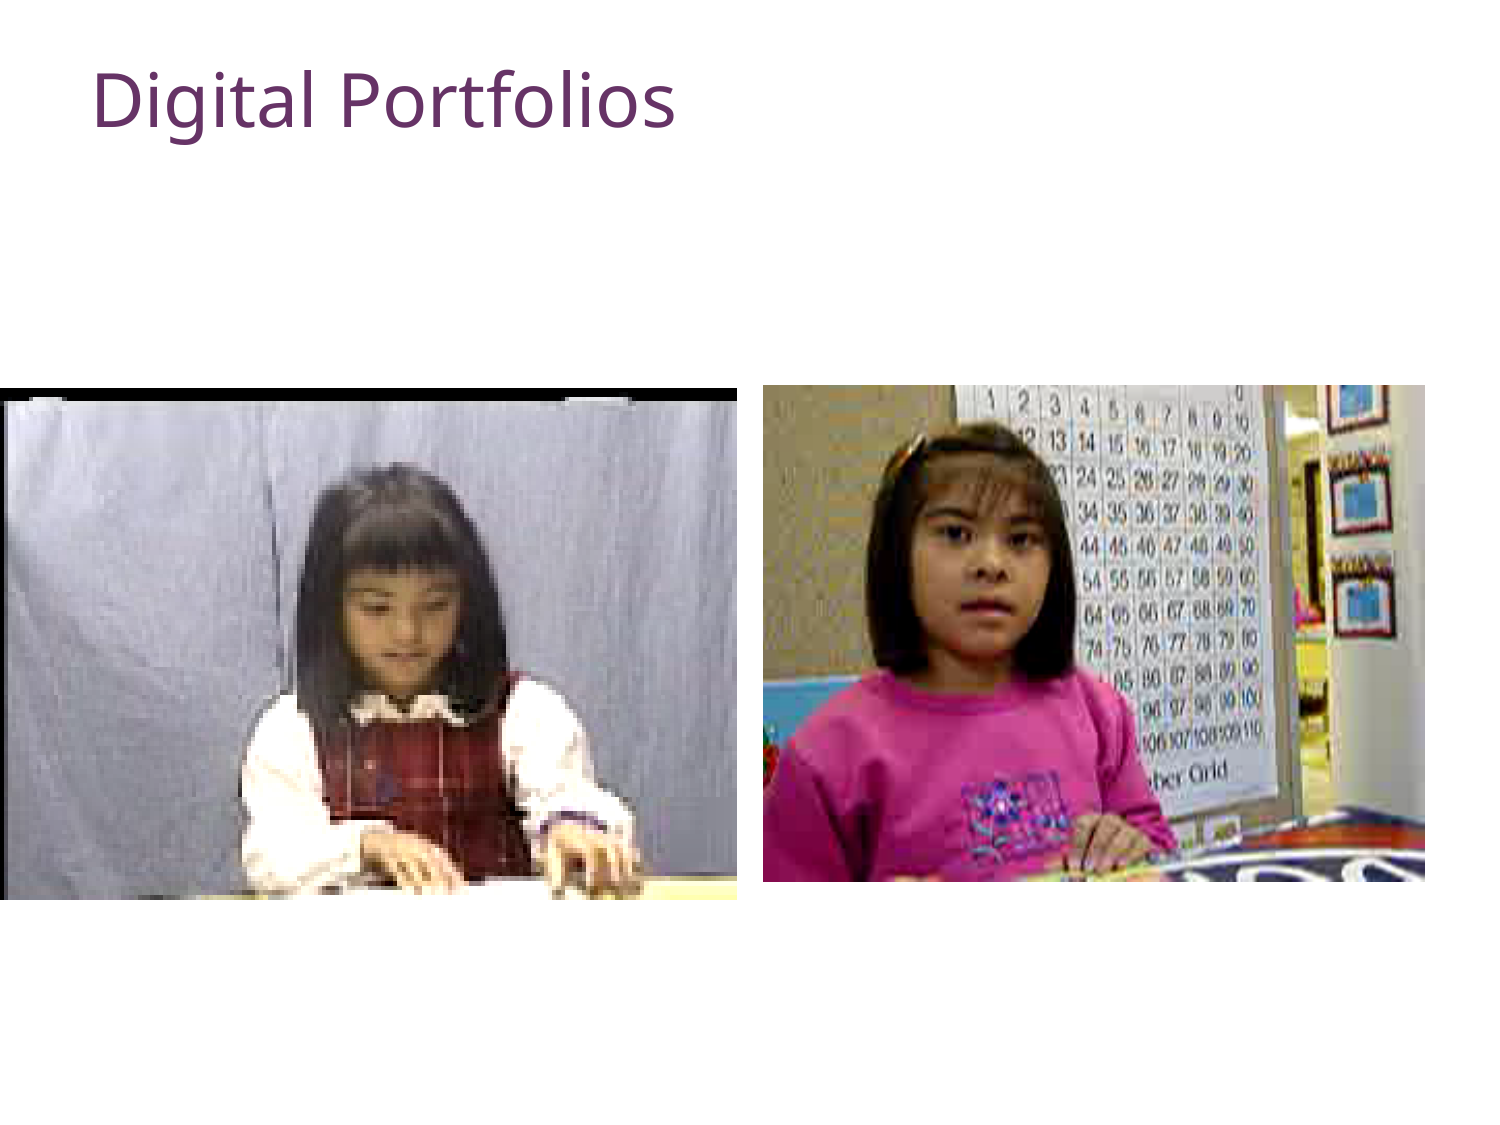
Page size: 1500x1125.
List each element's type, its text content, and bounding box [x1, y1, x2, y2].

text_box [0, 386, 738, 901]
title Digital Portfolios [75, 45, 1425, 233]
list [761, 384, 1426, 883]
